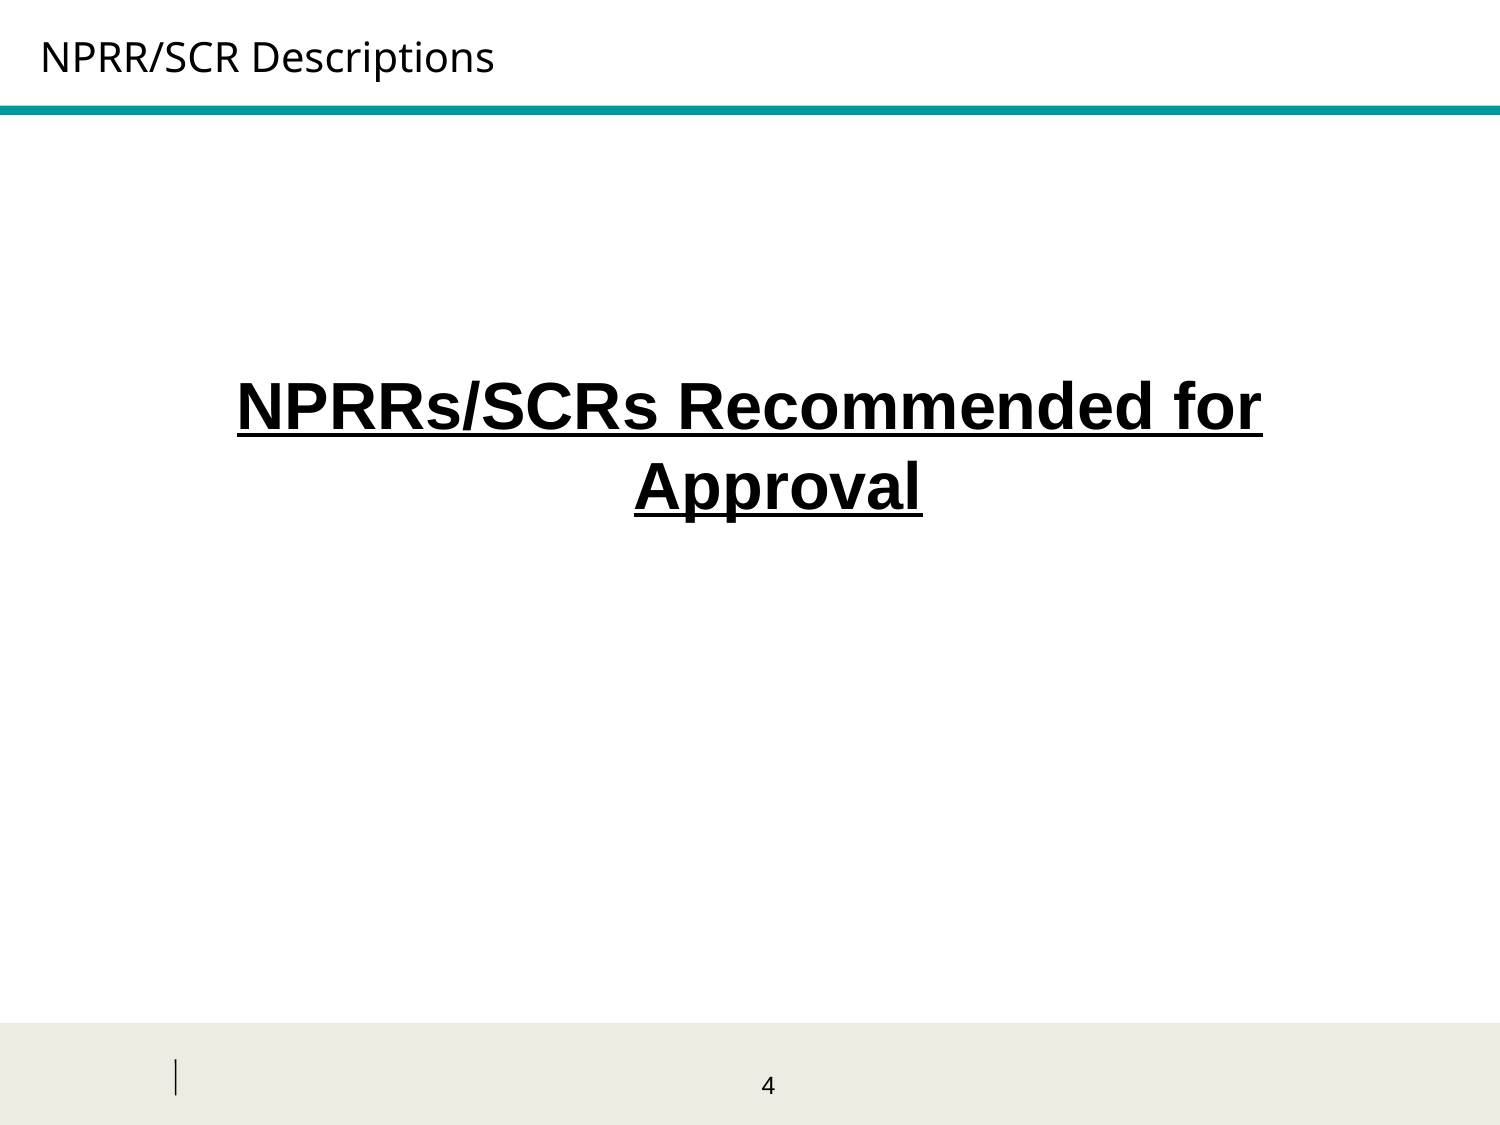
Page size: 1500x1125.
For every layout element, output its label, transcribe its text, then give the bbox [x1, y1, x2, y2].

title NPRR/SCR Descriptions [24, 0, 1451, 113]
list NPRRs/SCRs Recommended for Approval [74, 174, 1426, 951]
